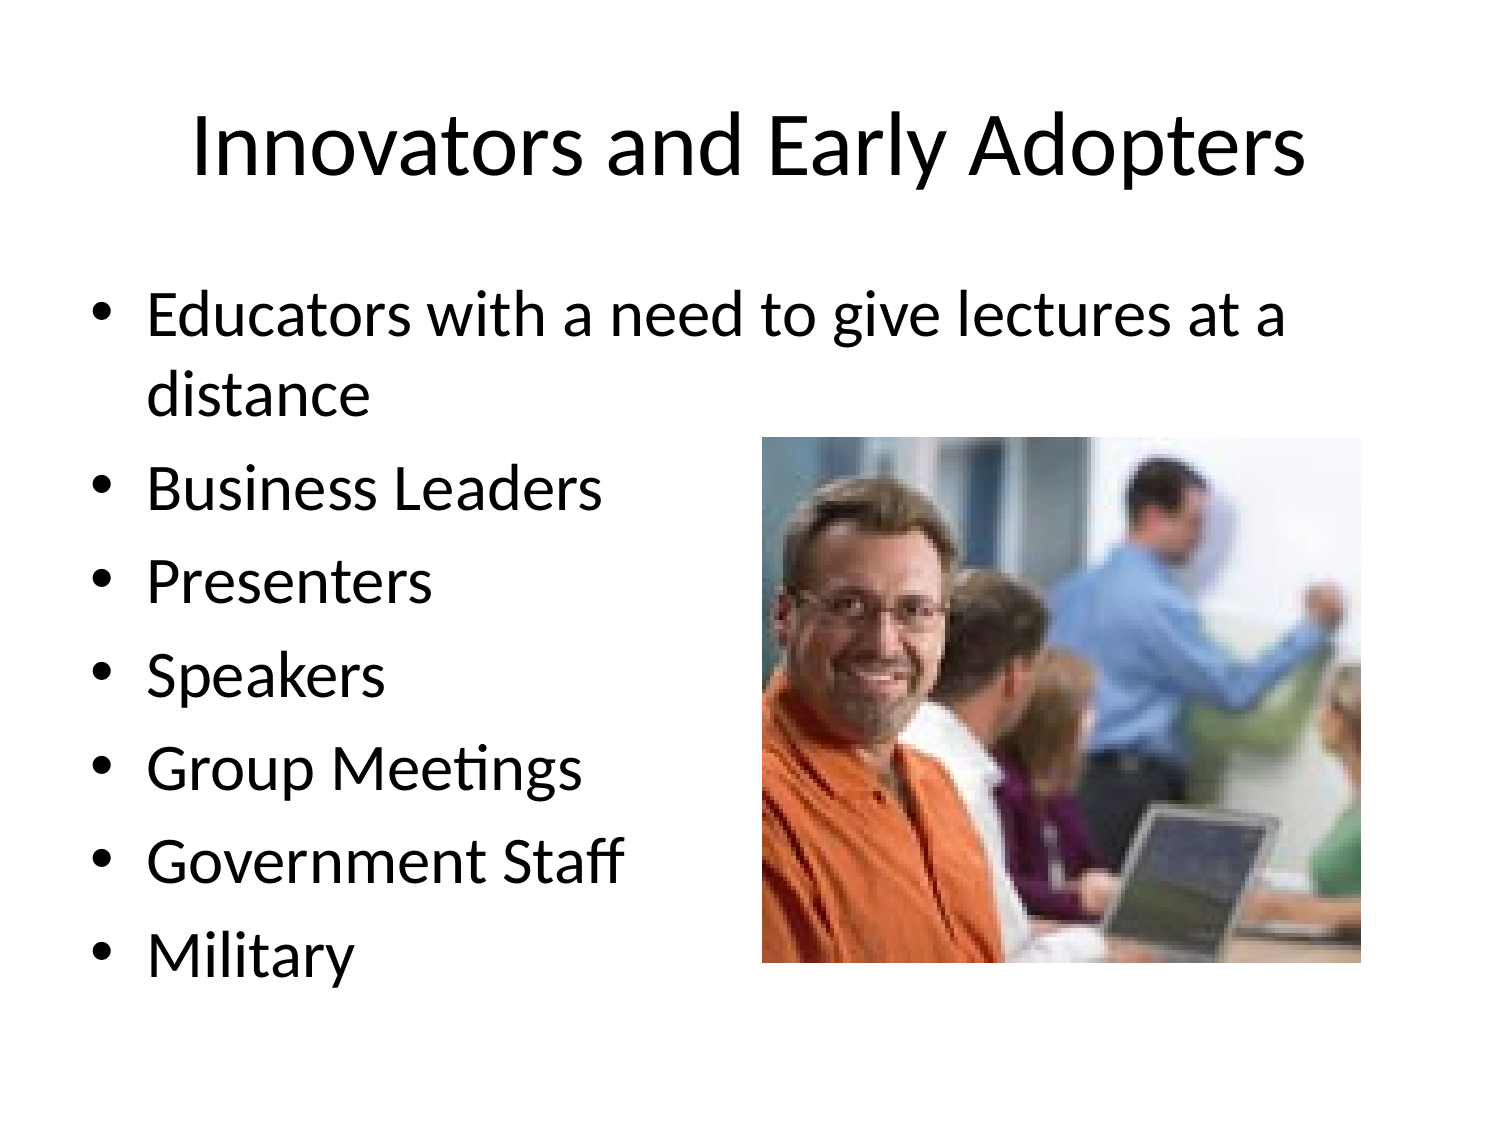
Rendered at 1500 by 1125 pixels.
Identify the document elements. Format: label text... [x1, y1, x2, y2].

picture [762, 437, 1361, 963]
title Innovators and Early Adopters [75, 45, 1425, 233]
list Educators with a need to give lectures at a distance Business Leaders Presenters Speakers Group Meetings Government Staff Military [75, 262, 1425, 1005]
